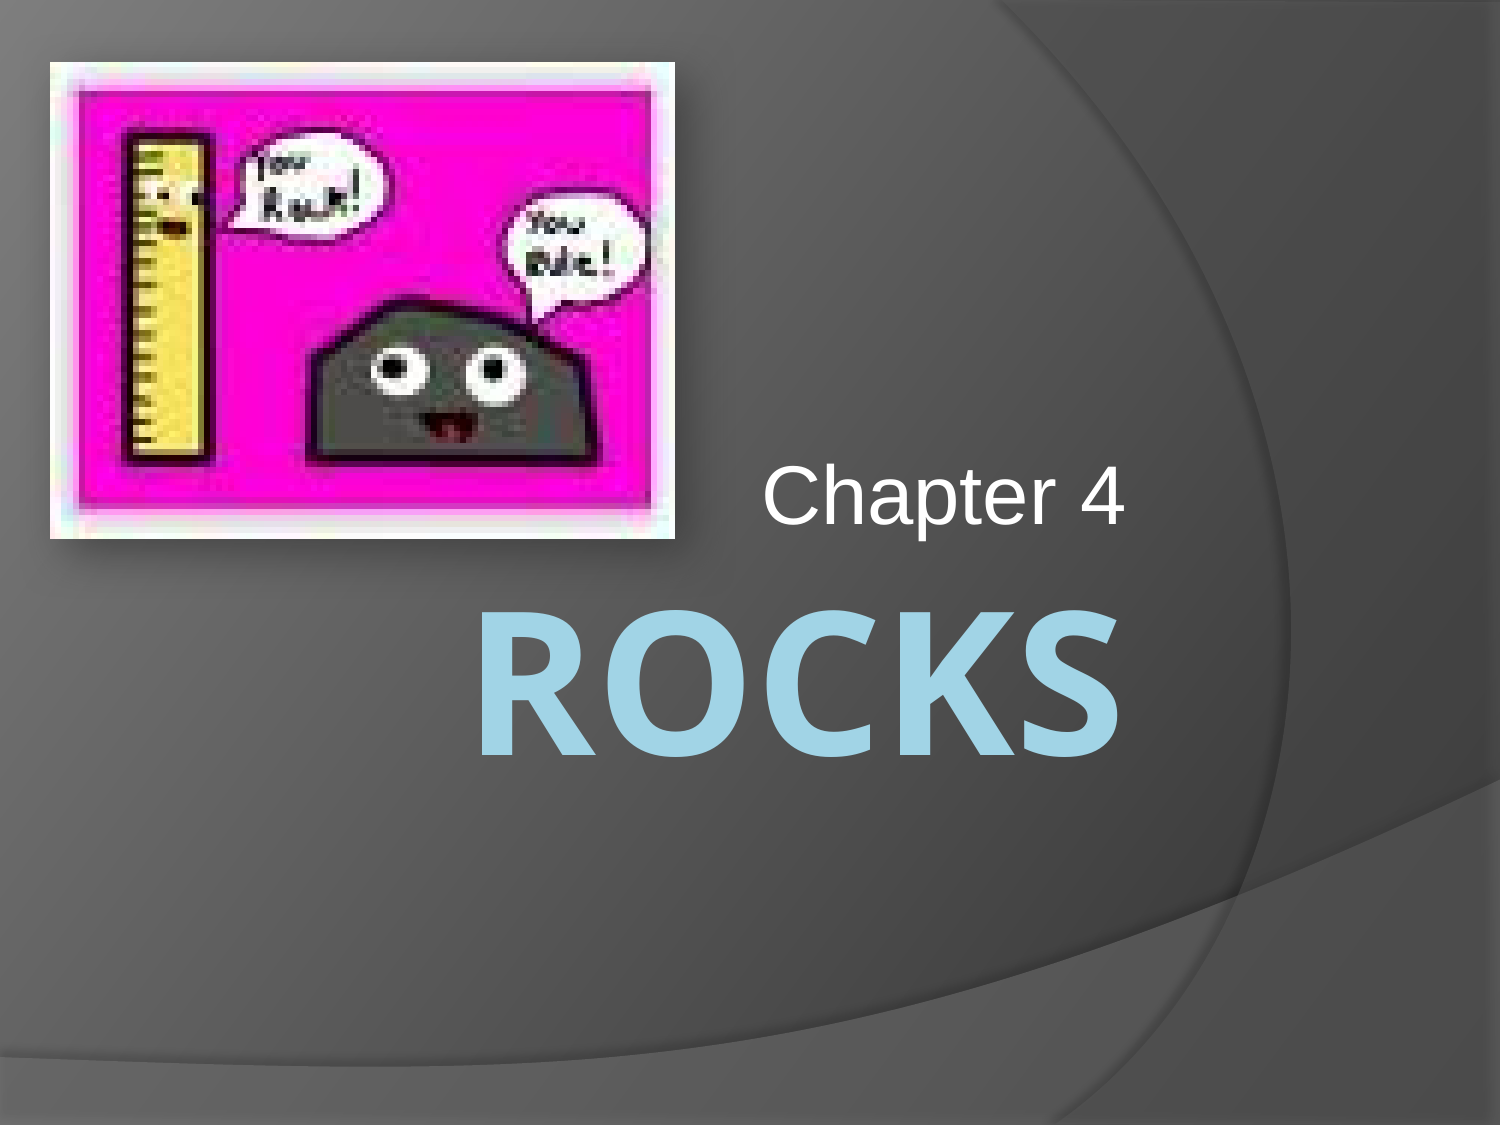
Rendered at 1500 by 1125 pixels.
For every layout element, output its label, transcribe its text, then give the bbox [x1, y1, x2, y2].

subtitle Chapter 4 [722, 253, 1134, 541]
title Rocks [70, 547, 1134, 925]
picture [49, 62, 676, 539]
